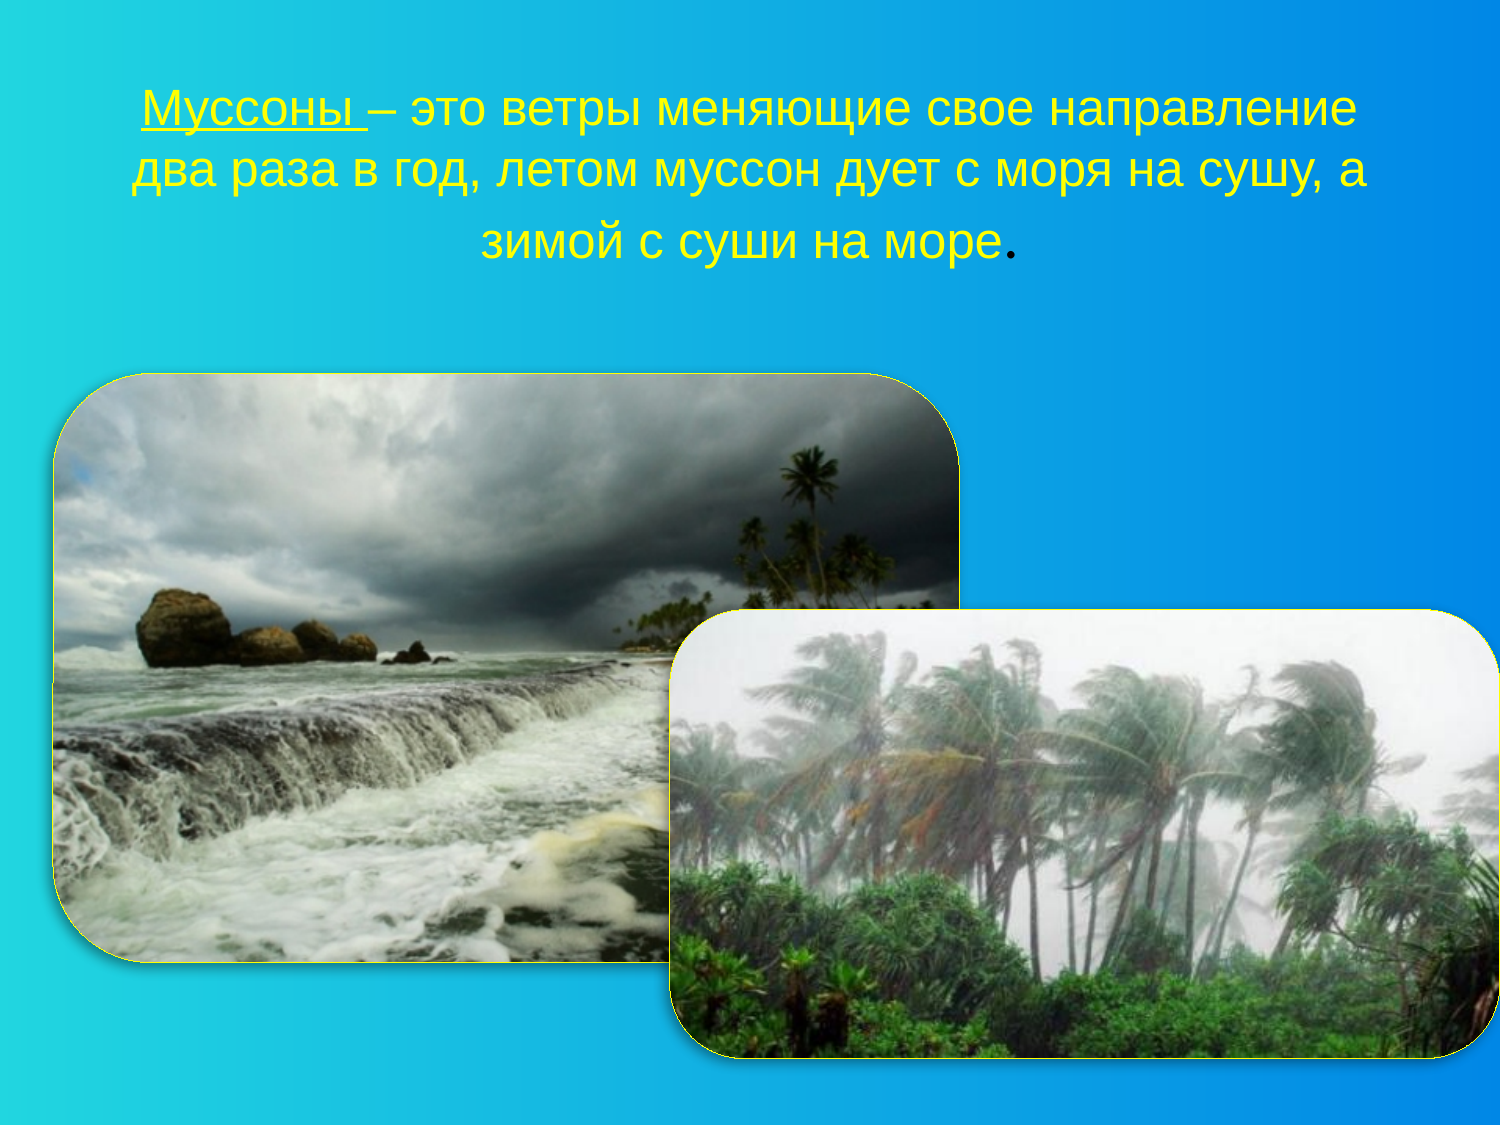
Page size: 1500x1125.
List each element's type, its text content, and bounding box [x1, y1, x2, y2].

picture [562, 964, 612, 970]
picture [52, 372, 1500, 1060]
title Муссоны – это ветры меняющие свое направление два раза в год, летом муссон дует с моря на сушу, а зимой с суши на море. [112, 66, 1388, 279]
picture [609, 971, 624, 975]
